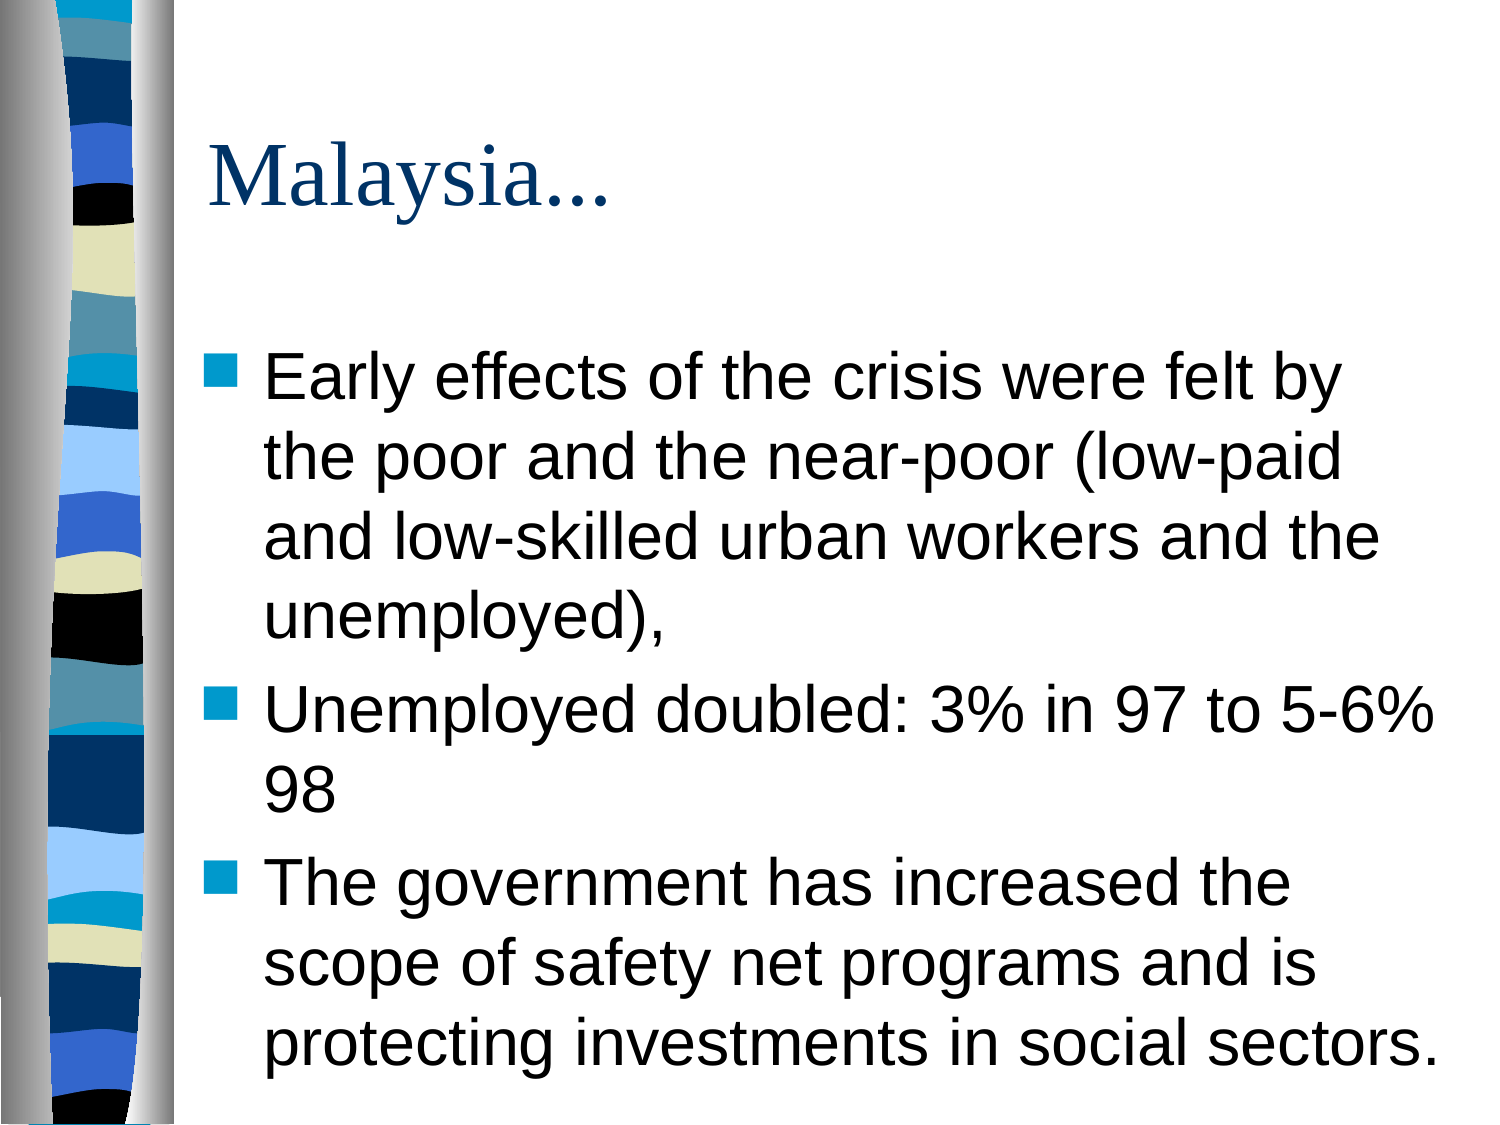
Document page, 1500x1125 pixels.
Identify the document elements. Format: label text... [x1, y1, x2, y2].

list Early effects of the crisis were felt by the poor and the near-poor (low-paid and low-skilled urban workers and the unemployed), Unemployed doubled: 3% in 97 to 5-6% 98 The government has increased the scope of safety net programs and is protecting investments in social sectors. [192, 324, 1468, 1001]
title Malaysia... [192, 74, 1468, 263]
